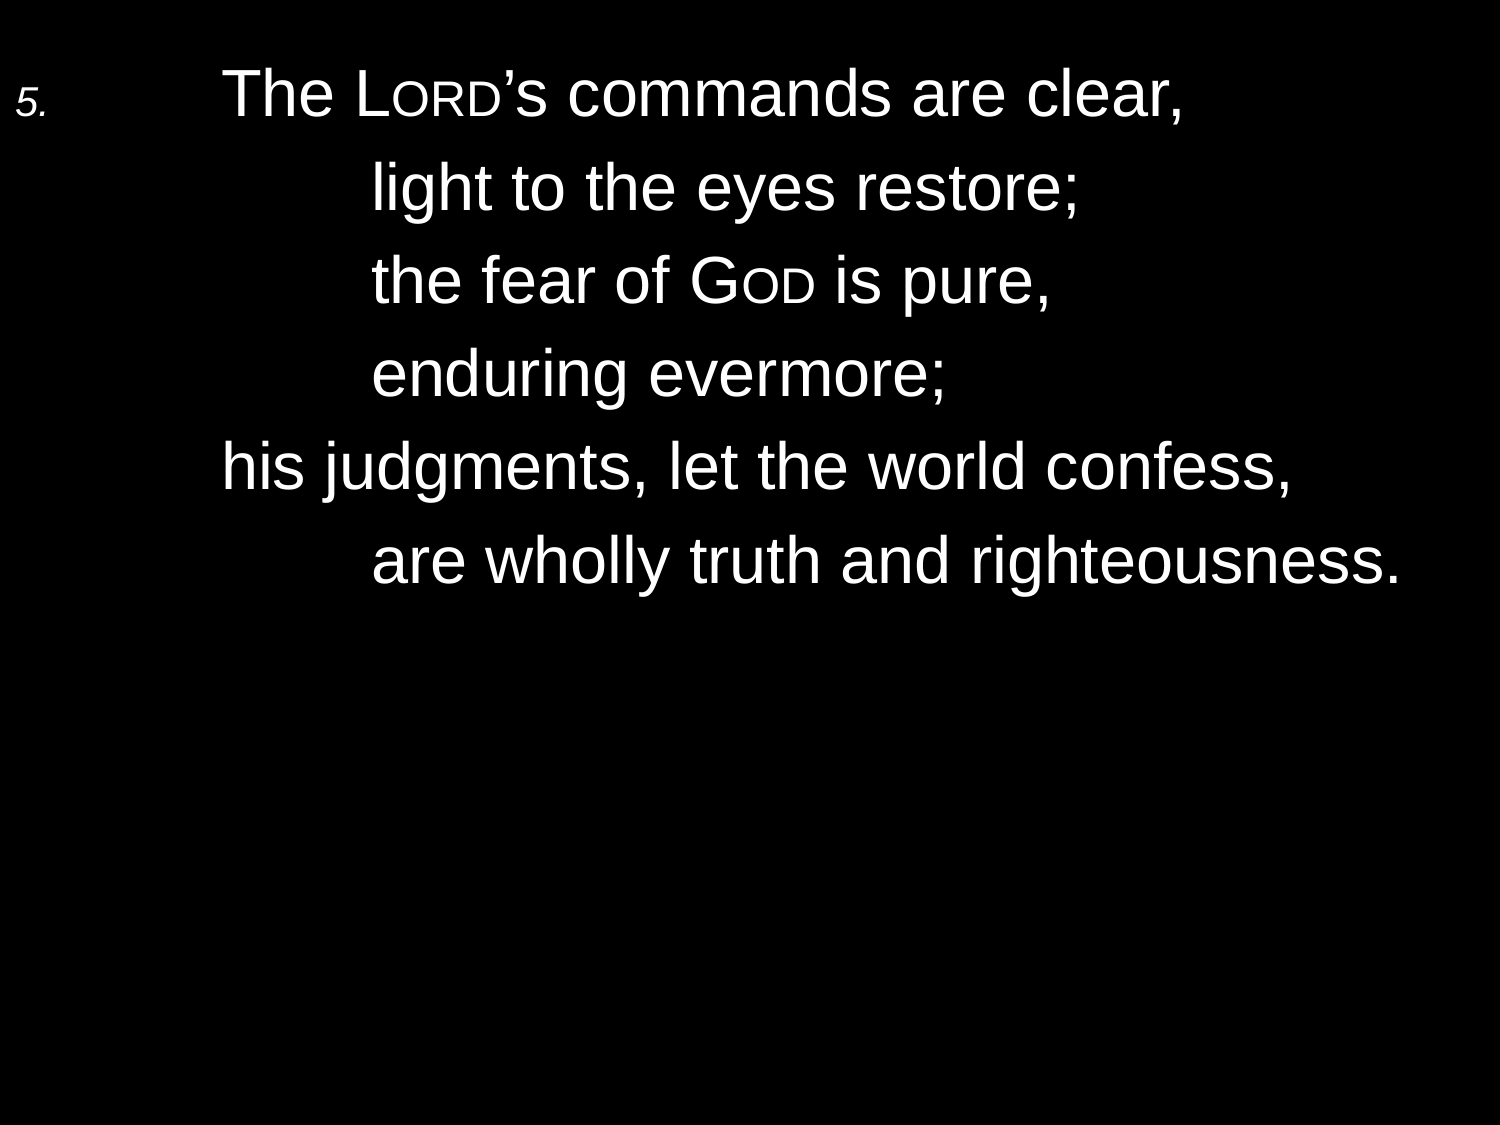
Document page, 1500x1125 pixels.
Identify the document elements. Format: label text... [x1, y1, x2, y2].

list 5. The Lord’s commands are clear, light to the eyes restore; the fear of God is pure, enduring evermore; his judgments, let the world confess, are wholly truth and righteousness. [0, 42, 1500, 1047]
